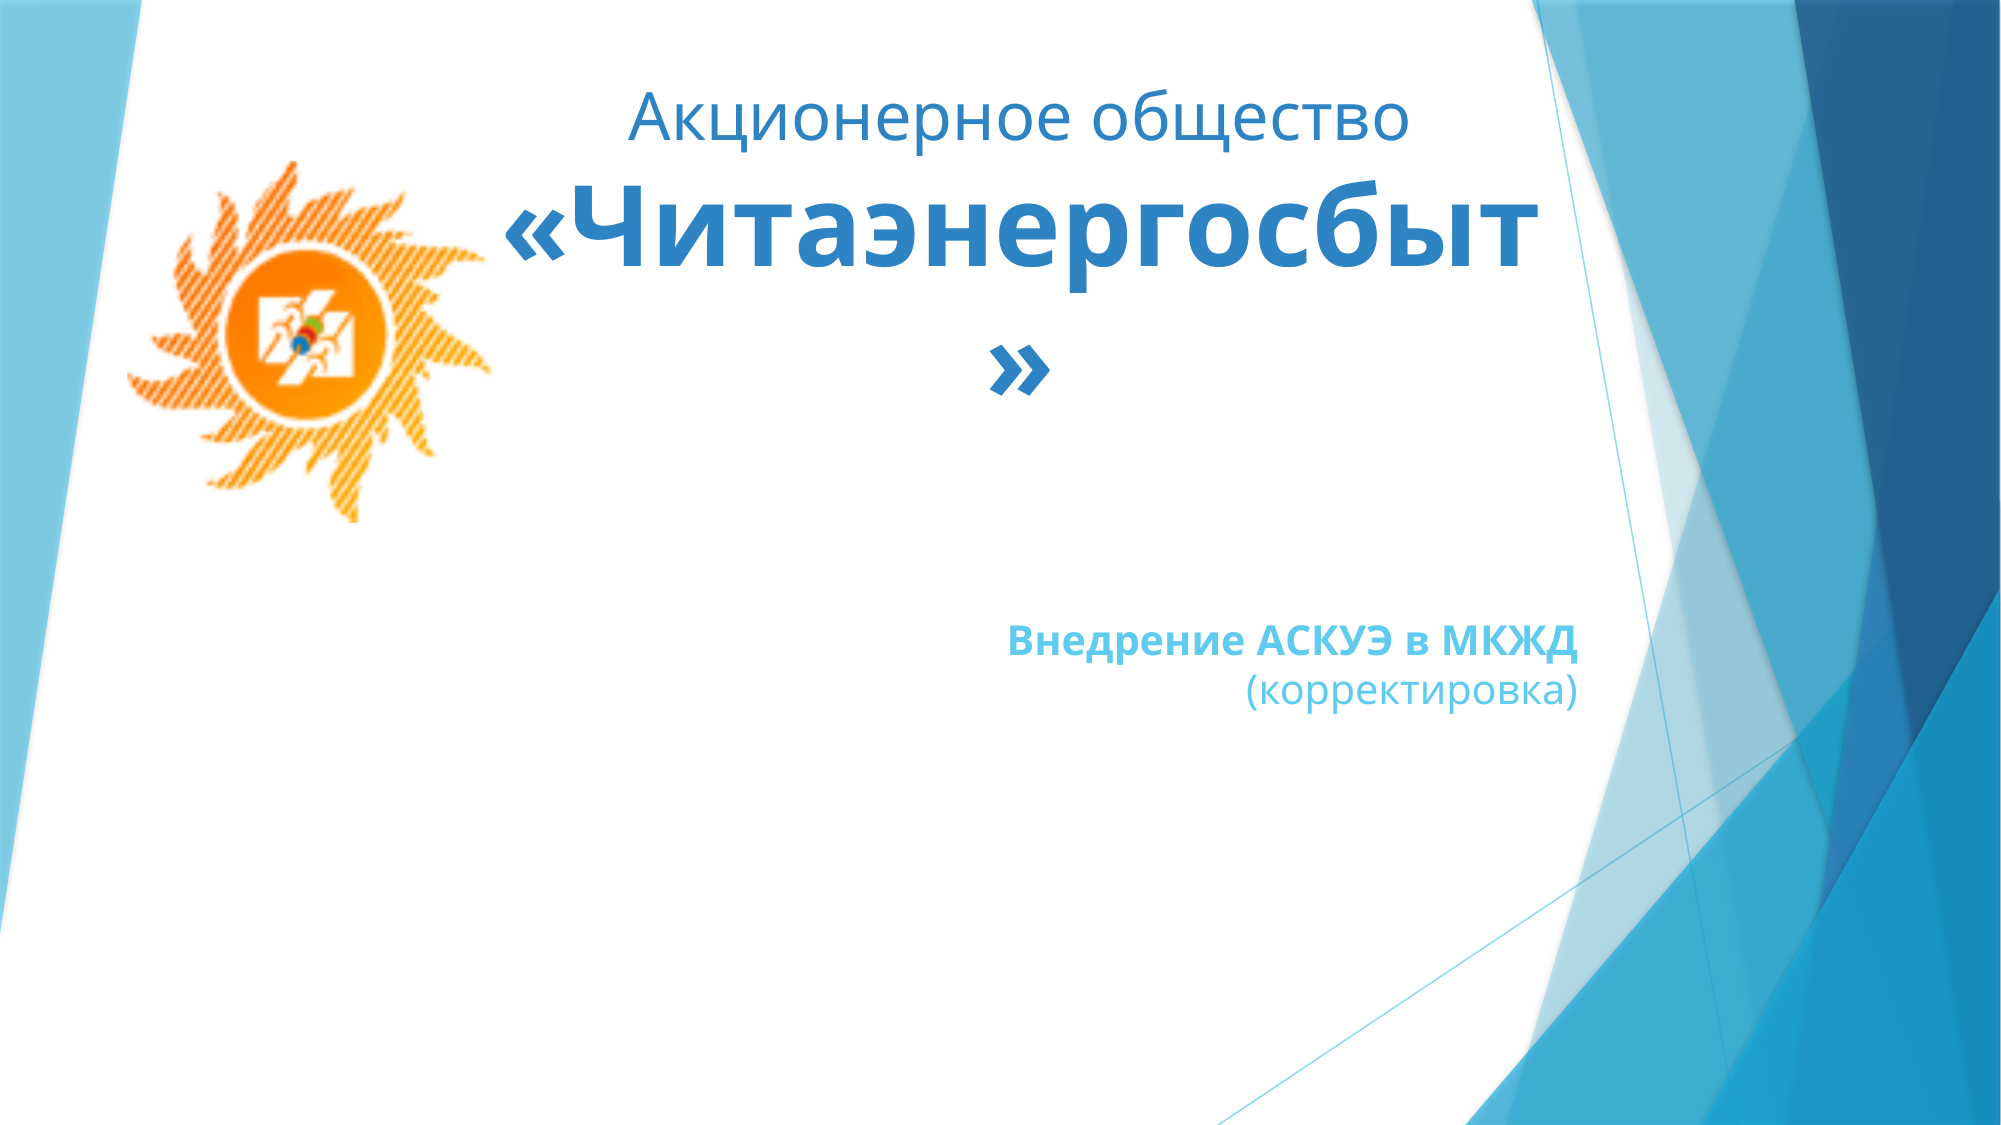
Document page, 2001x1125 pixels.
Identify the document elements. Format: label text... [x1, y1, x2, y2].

text_box Внедрение АСКУЭ в МКЖД (корректировка) [127, 605, 1593, 721]
picture [126, 160, 507, 523]
title Акционерное общество «Читаэнергосбыт» [508, 161, 1557, 432]
